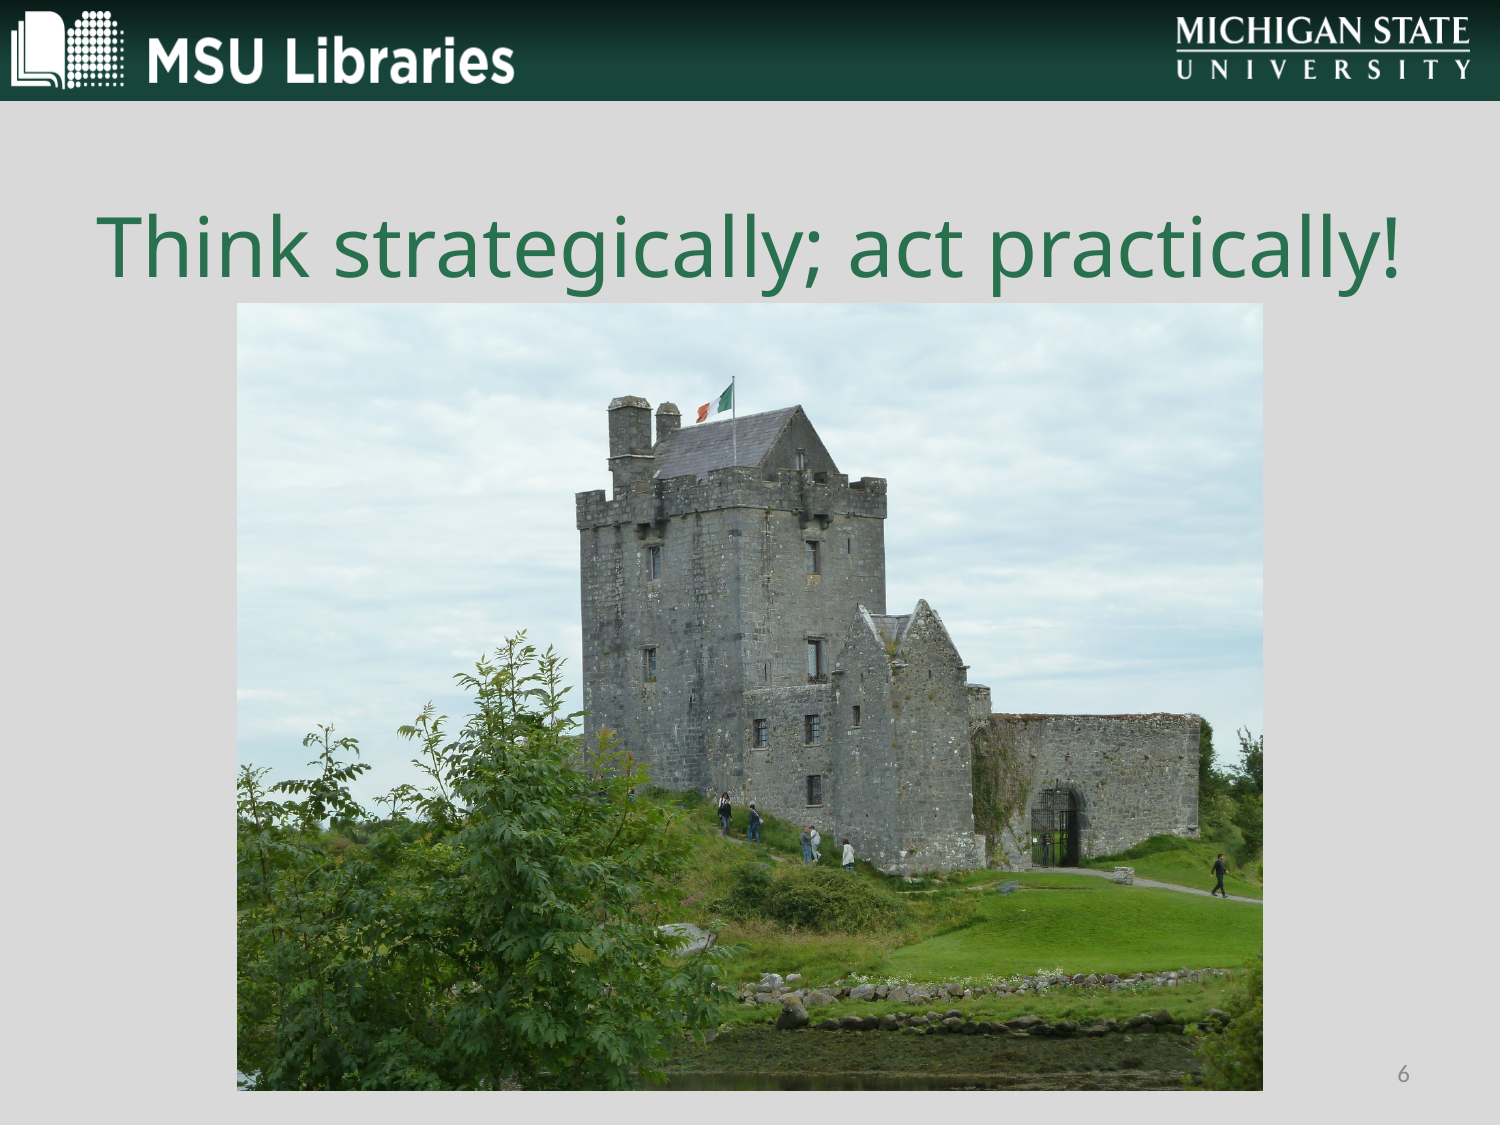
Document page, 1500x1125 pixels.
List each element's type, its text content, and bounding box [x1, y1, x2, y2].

picture [0, 0, 1500, 101]
slide_number 6 [1074, 1042, 1425, 1103]
picture [237, 303, 1263, 1092]
title Think strategically; act practically! [75, 149, 1425, 338]
